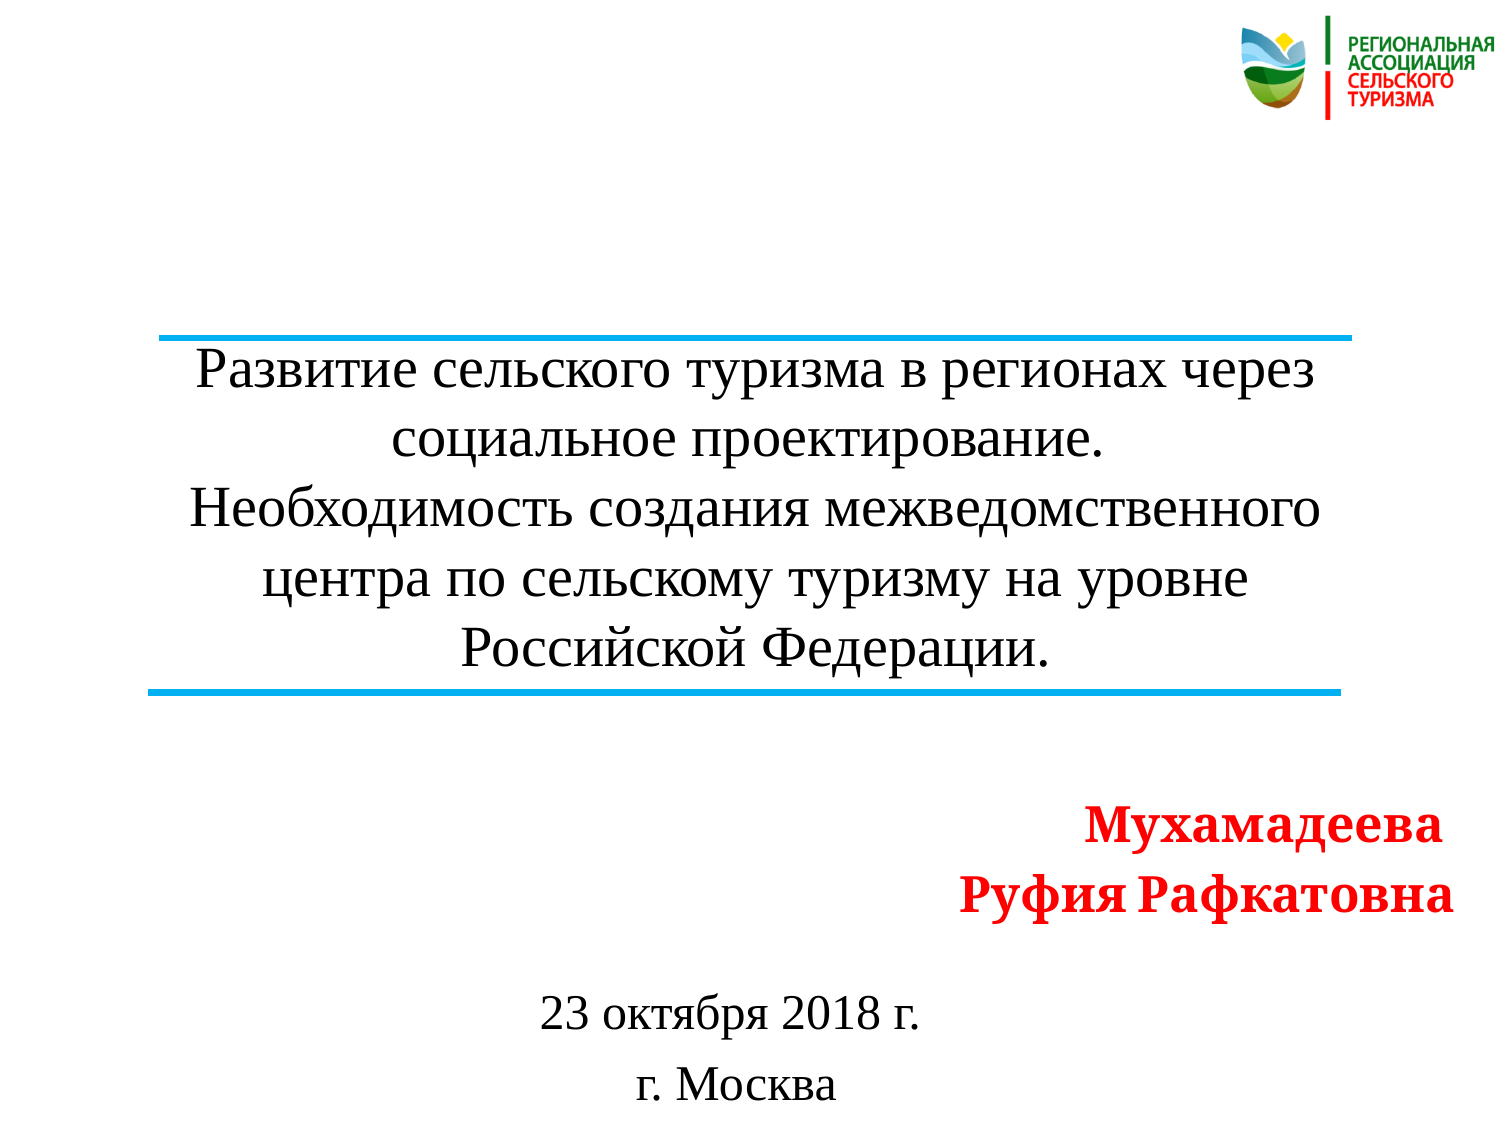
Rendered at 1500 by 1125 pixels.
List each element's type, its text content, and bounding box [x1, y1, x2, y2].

picture [1213, 0, 1500, 209]
text_box 23 октября 2018 г. г. Москва [490, 972, 971, 1125]
title Развитие сельского туризма в регионах через социальное проектирование. Необходимость создания межведомственного центра по сельскому туризму на уровне Российской Федерации. [118, 278, 1394, 728]
subtitle Мухамадеева Руфия Рафкатовна [410, 785, 1471, 1012]
